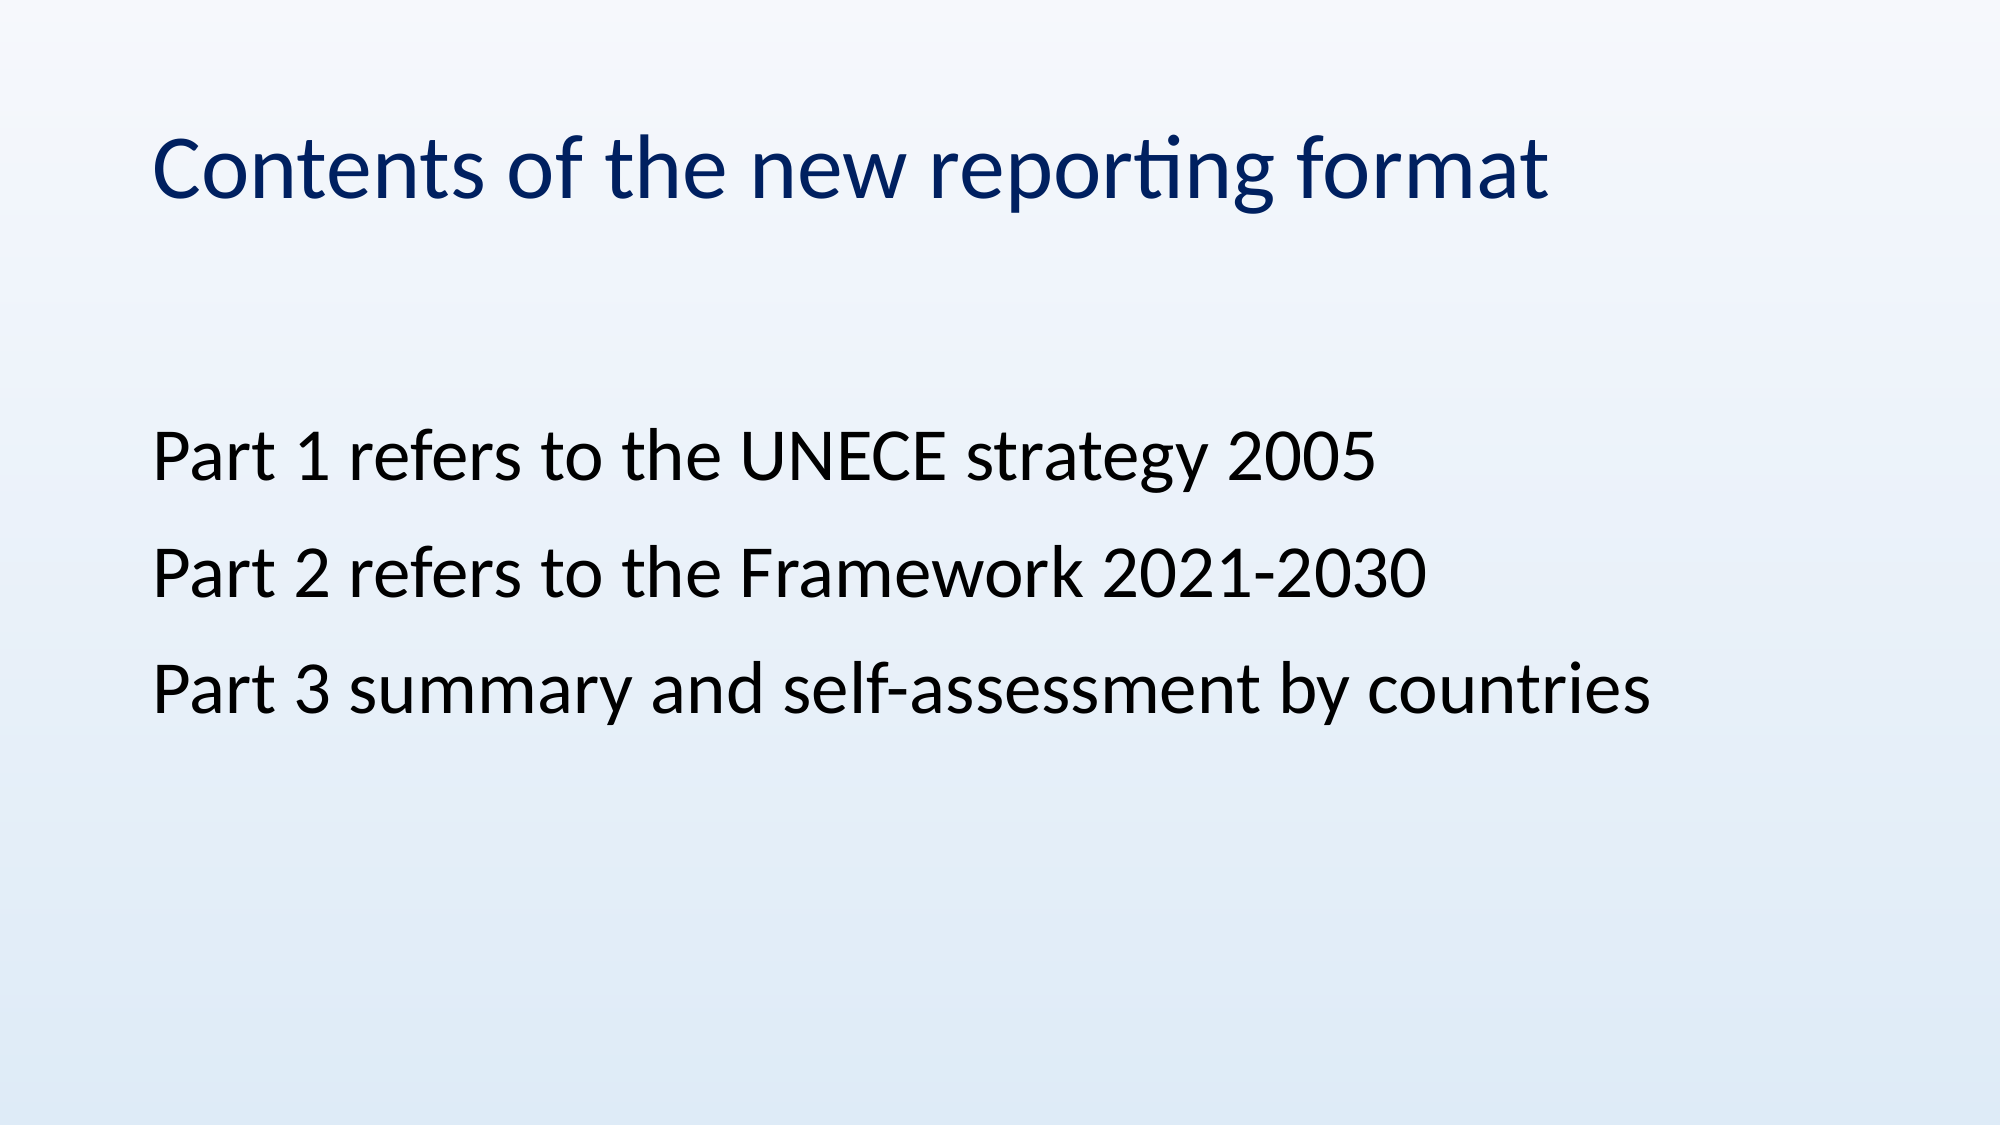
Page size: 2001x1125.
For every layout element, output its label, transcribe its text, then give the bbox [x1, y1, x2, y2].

title Contents of the new reporting format [137, 59, 1863, 278]
list Part 1 refers to the UNECE strategy 2005 Part 2 refers to the Framework 2021-2030 Part 3 summary and self-assessment by countries [137, 462, 1863, 919]
